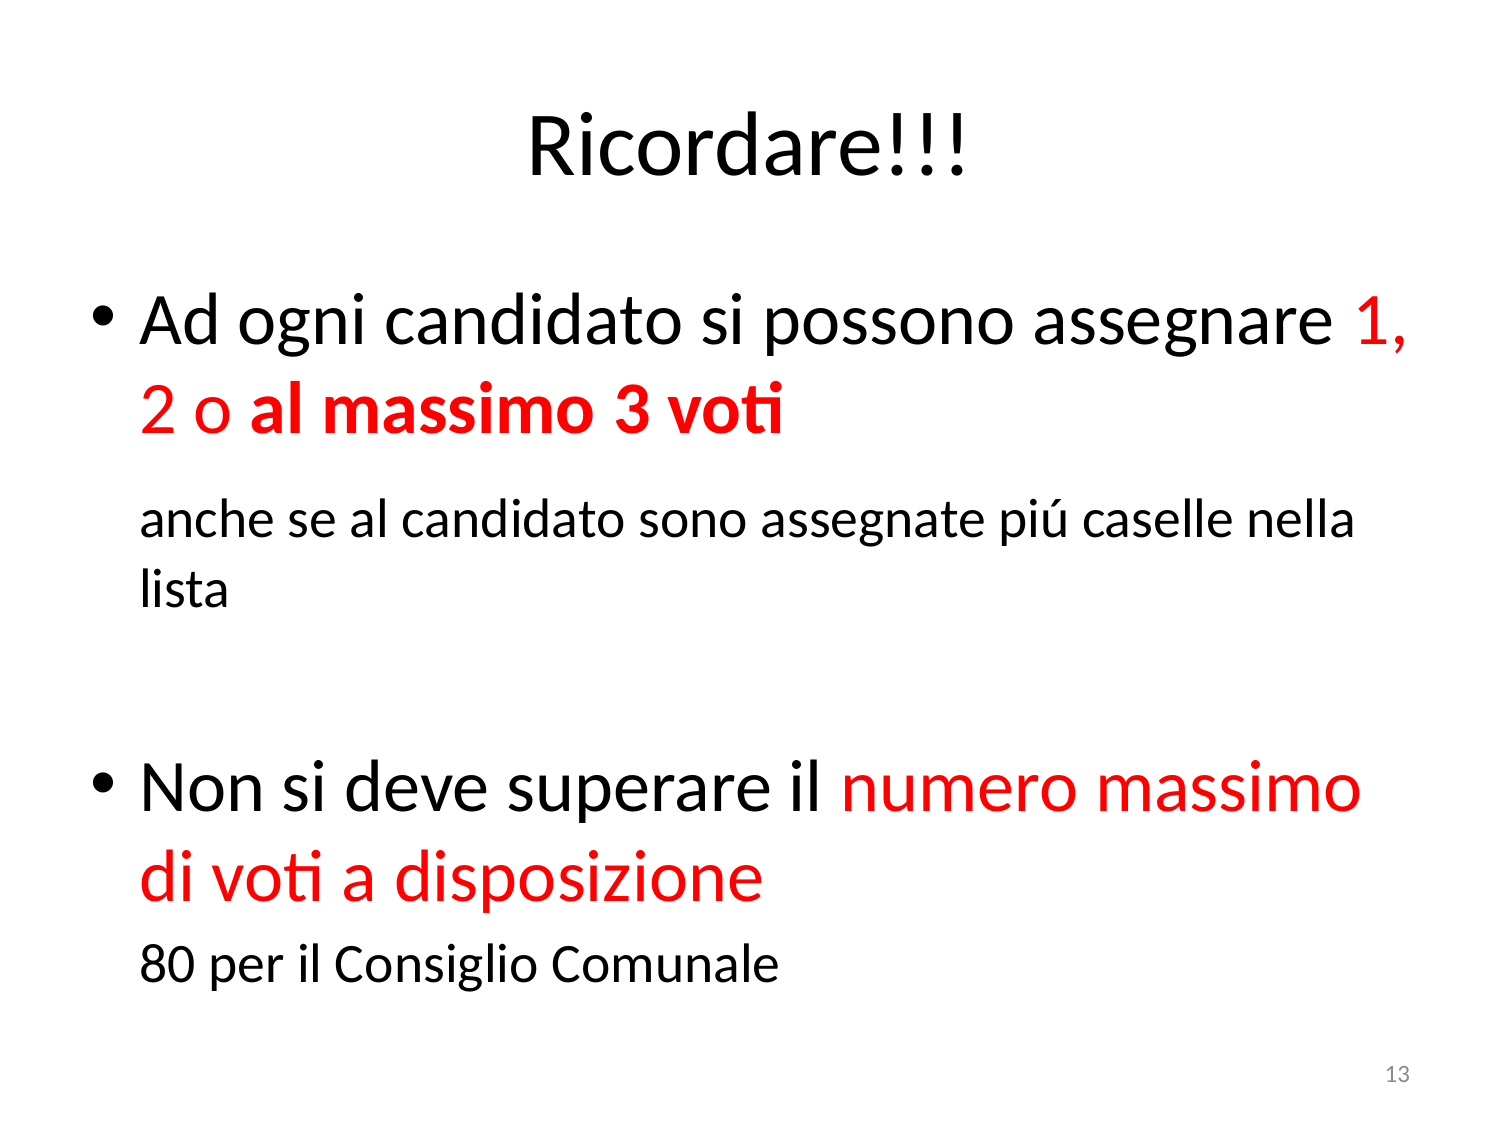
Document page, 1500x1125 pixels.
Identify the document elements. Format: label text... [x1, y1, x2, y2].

slide_number 13 [1074, 1042, 1425, 1103]
title Ricordare!!! [75, 45, 1425, 233]
list Ad ogni candidato si possono assegnare 1, 2 o al massimo 3 voti anche se al candidato sono assegnate piú caselle nella lista Non si deve superare il numero massimo di voti a disposizione 80 per il Consiglio Comunale [75, 262, 1425, 1005]
